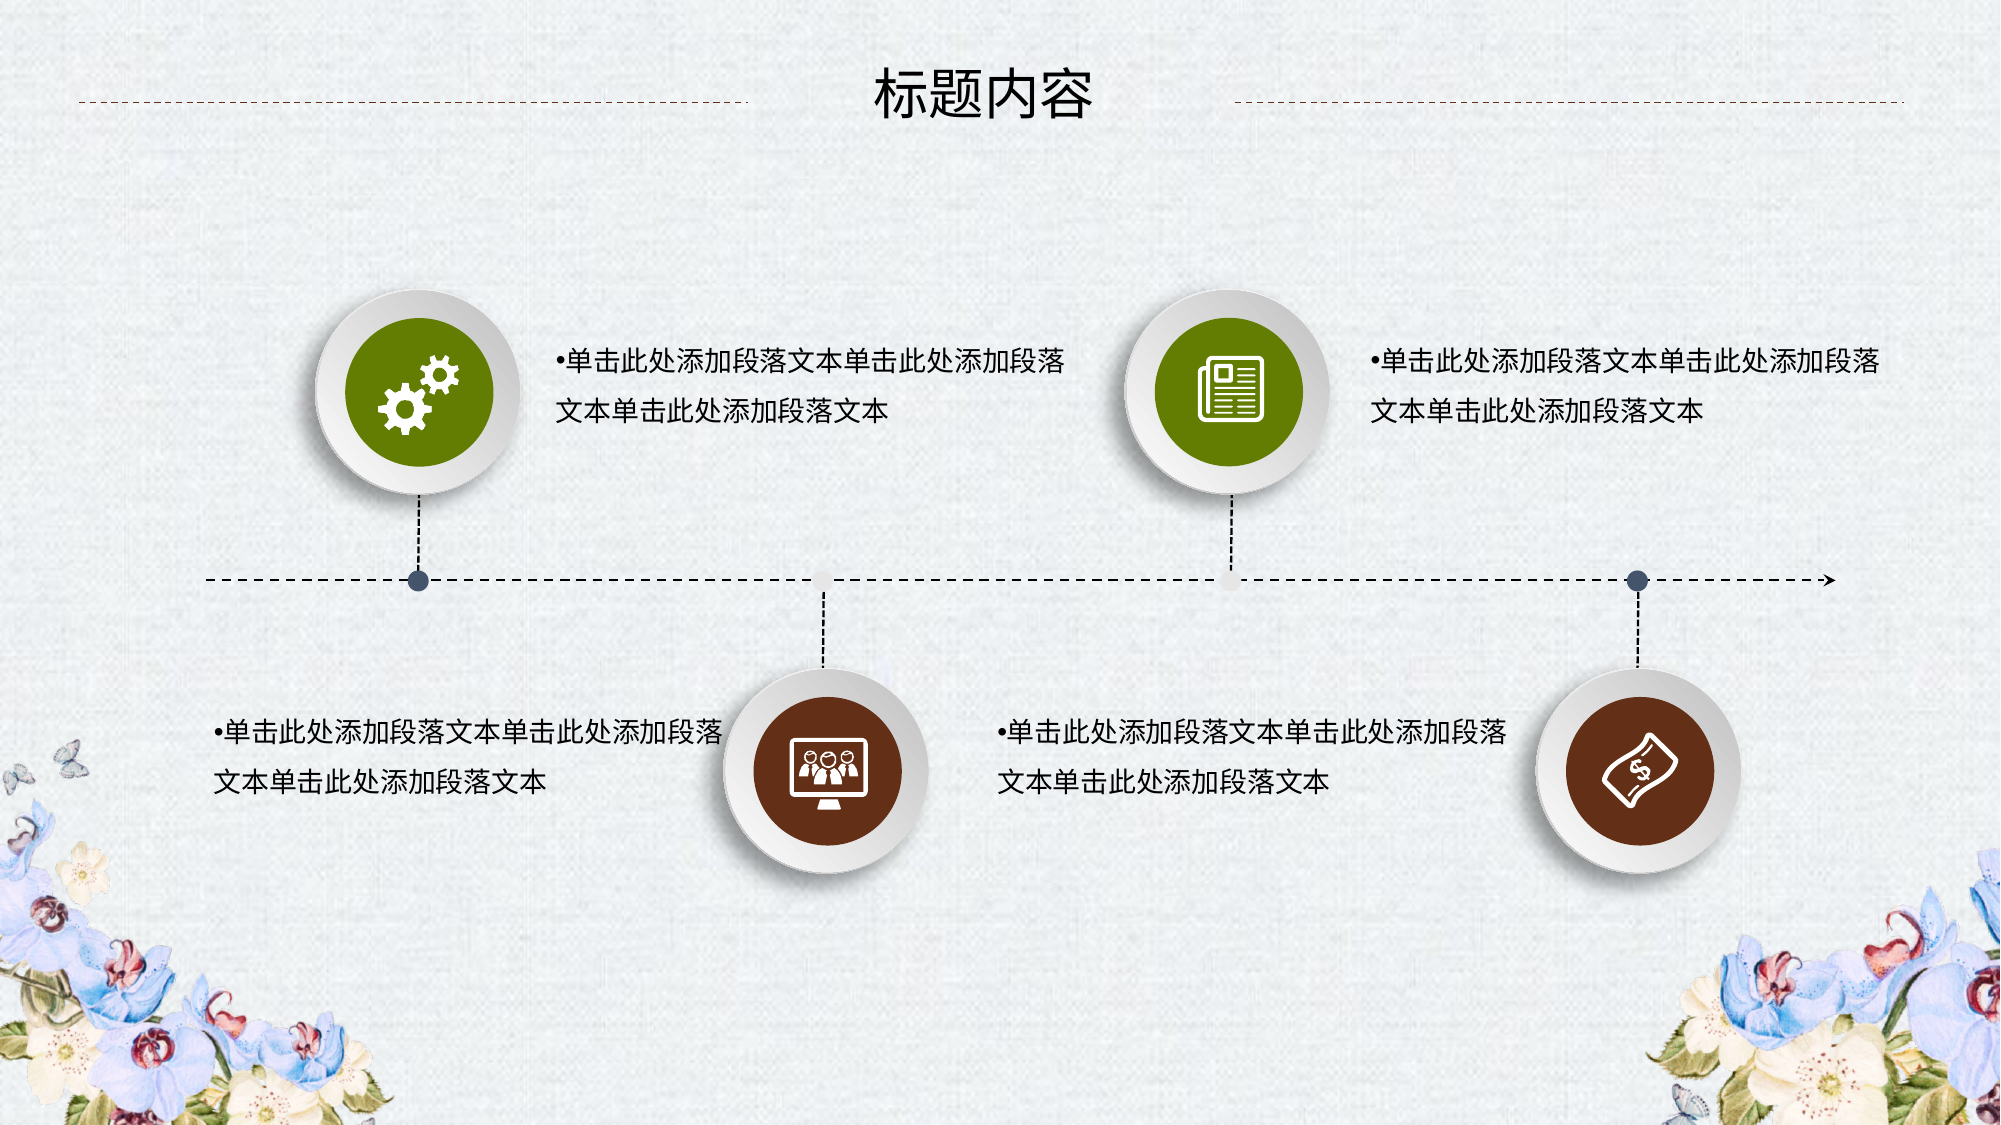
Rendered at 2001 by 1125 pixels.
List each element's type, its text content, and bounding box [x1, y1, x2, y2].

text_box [315, 288, 521, 495]
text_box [1535, 667, 1612, 874]
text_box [205, 466, 1836, 691]
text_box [723, 667, 929, 874]
text_box 单击此处添加段落文本单击此处添加段落文本单击此处添加段落文本 [982, 691, 1531, 872]
text_box 单击此处添加段落文本单击此处添加段落文本单击此处添加段落文本 [540, 319, 1089, 466]
text_box 单击此处添加段落文本单击此处添加段落文本单击此处添加段落文本 [198, 690, 723, 872]
text_box 单击此处添加段落文本单击此处添加段落文本单击此处添加段落文本 [1355, 319, 1904, 501]
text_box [1124, 288, 1330, 495]
picture [0, 0, 2001, 1125]
text_box 标题内容 [811, 51, 1158, 133]
